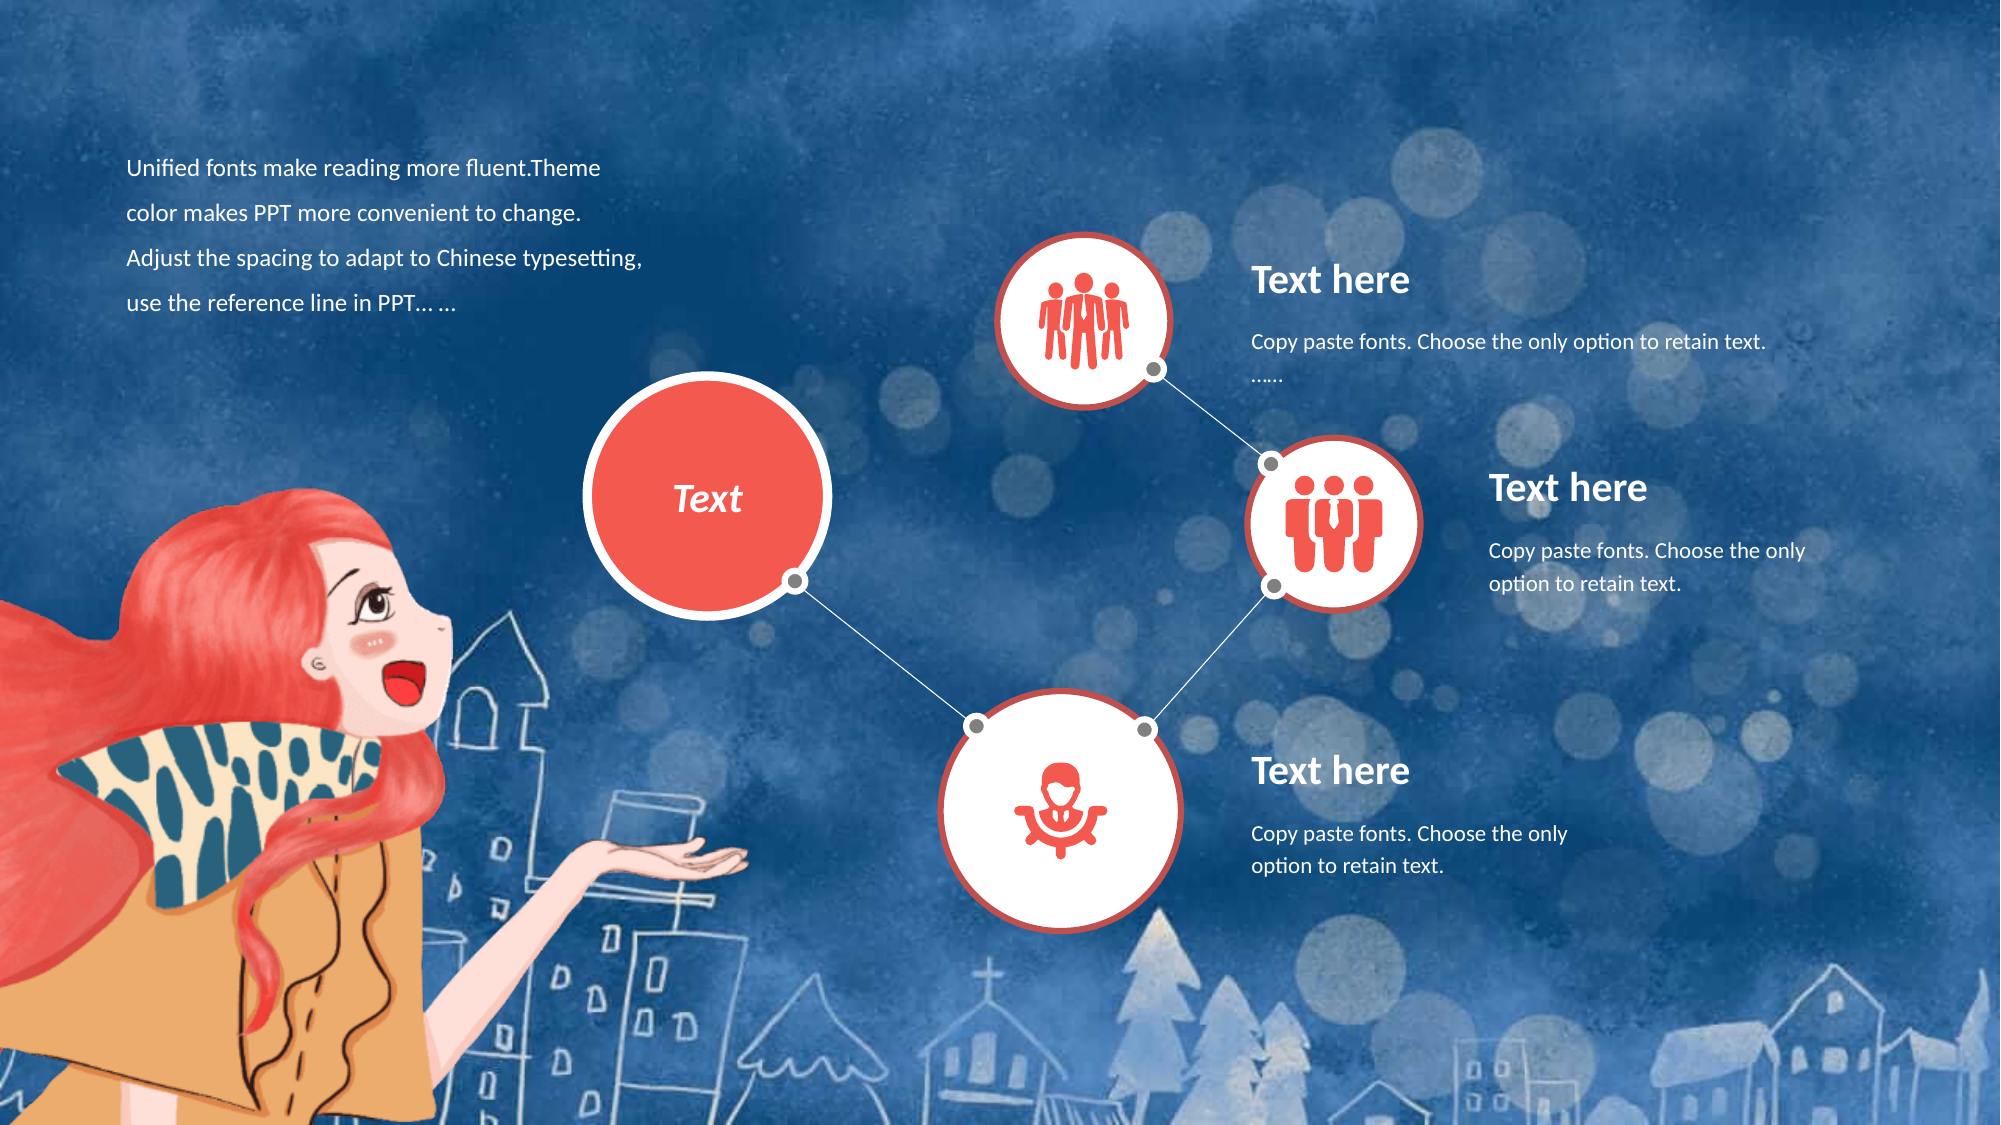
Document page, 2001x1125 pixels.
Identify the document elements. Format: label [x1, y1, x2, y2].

text_box [885, 580, 976, 727]
text_box [1236, 241, 1890, 396]
text_box [1236, 732, 1890, 887]
text_box [1151, 593, 1267, 723]
picture [0, 0, 2000, 1125]
text_box [1473, 449, 1890, 604]
text_box [1160, 376, 1264, 457]
